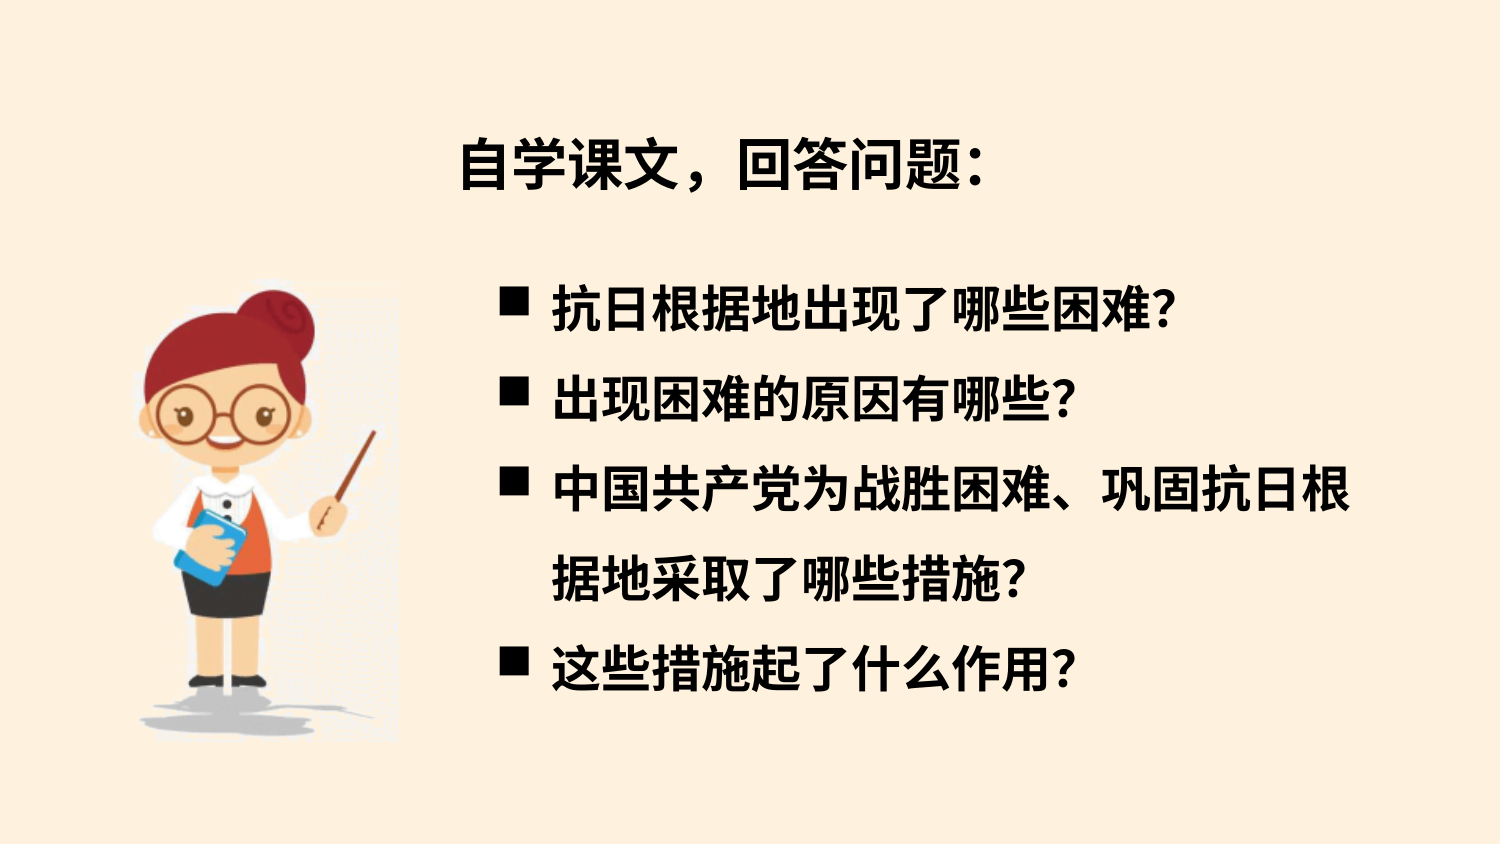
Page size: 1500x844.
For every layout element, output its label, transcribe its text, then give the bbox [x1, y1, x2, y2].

picture [0, 0, 1500, 844]
text_box 抗日根据地出现了哪些困难？ 出现困难的原因有哪些？ 中国共产党为战胜困难、巩固抗日根据地采取了哪些措施？ 这些措施起了什么作用？ [484, 241, 1376, 794]
text_box 自学课文，回答问题： [443, 123, 1030, 202]
